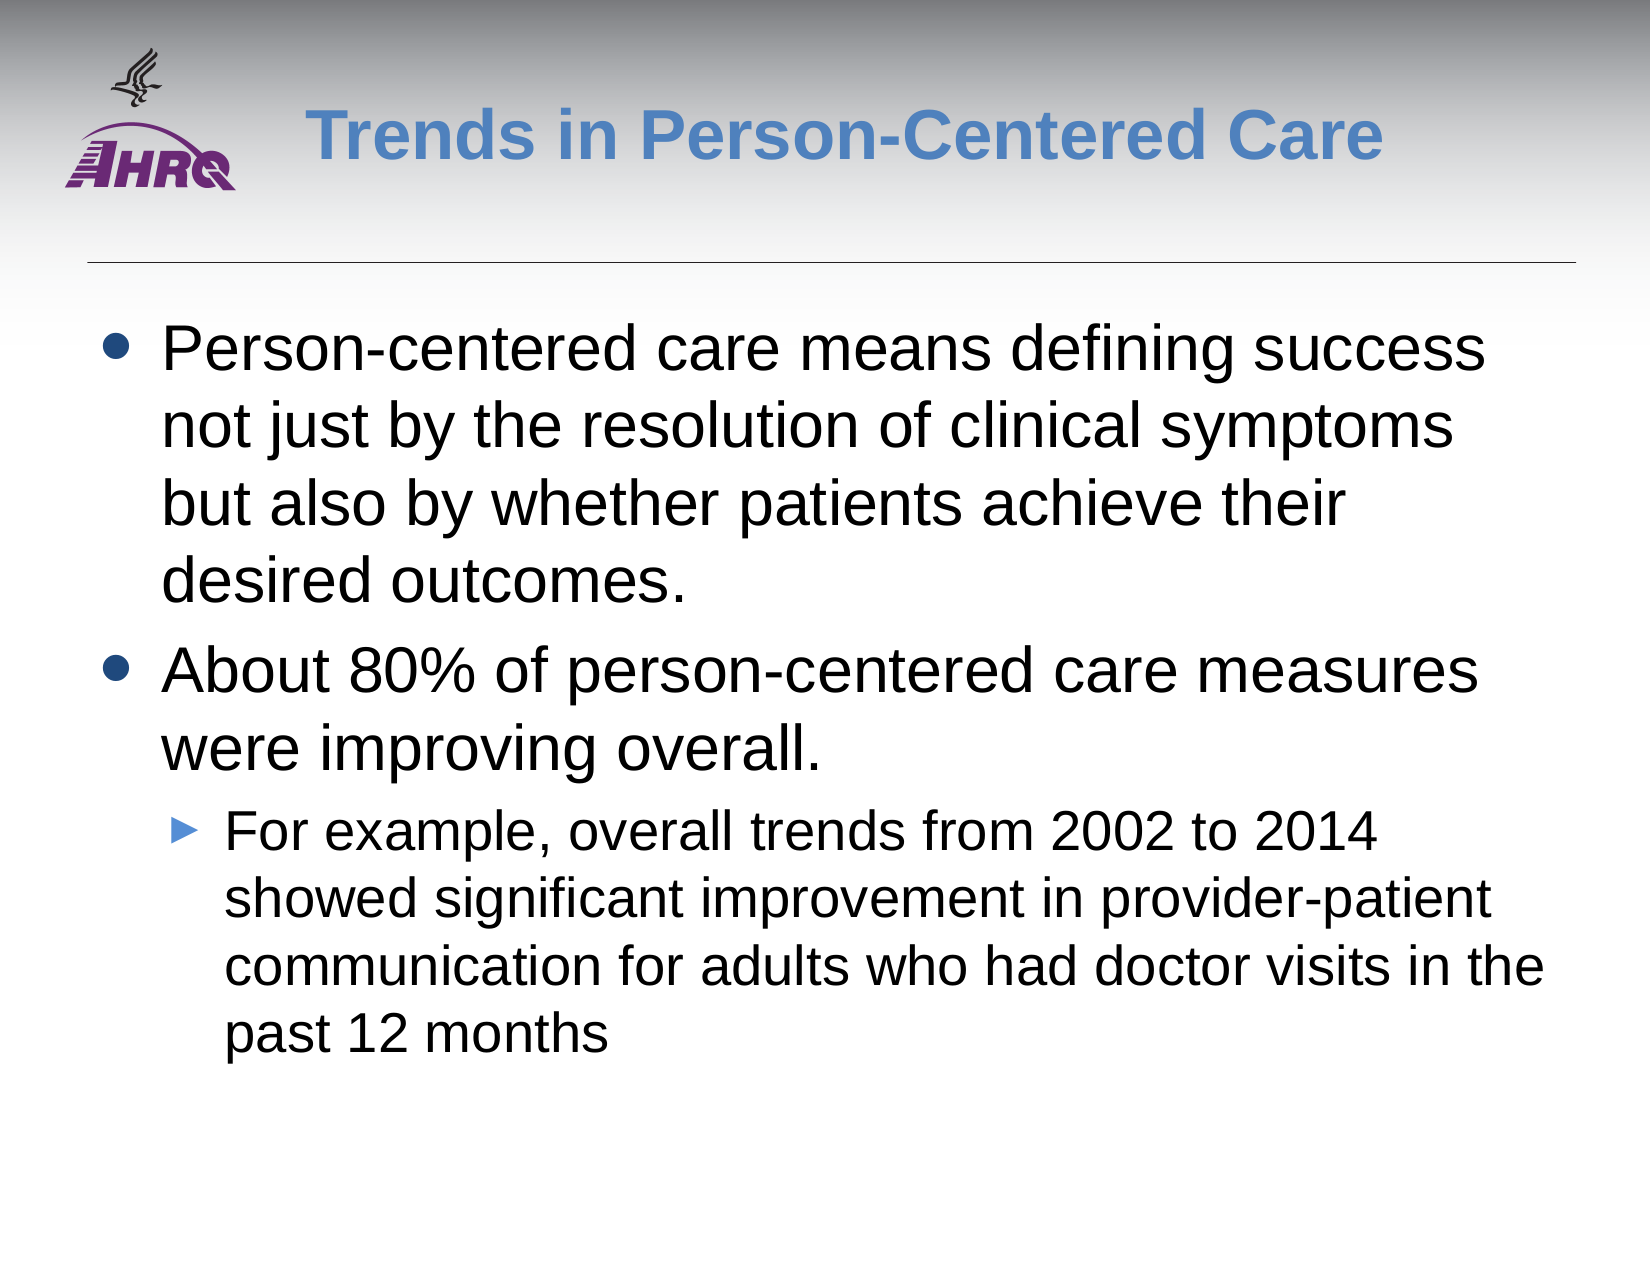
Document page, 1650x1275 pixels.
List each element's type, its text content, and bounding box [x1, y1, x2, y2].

picture [0, 0, 1650, 1275]
list Person-centered care means defining success not just by the resolution of clinical symptoms but also by whether patients achieve their desired outcomes. About 80% of person-centered care measures were improving overall. For example, overall trends from 2002 to 2014 showed significant improvement in provider-patient communication for adults who had doctor visits in the past 12 months [82, 297, 1568, 1139]
title Trends in Person-Centered Care [288, 51, 1568, 213]
